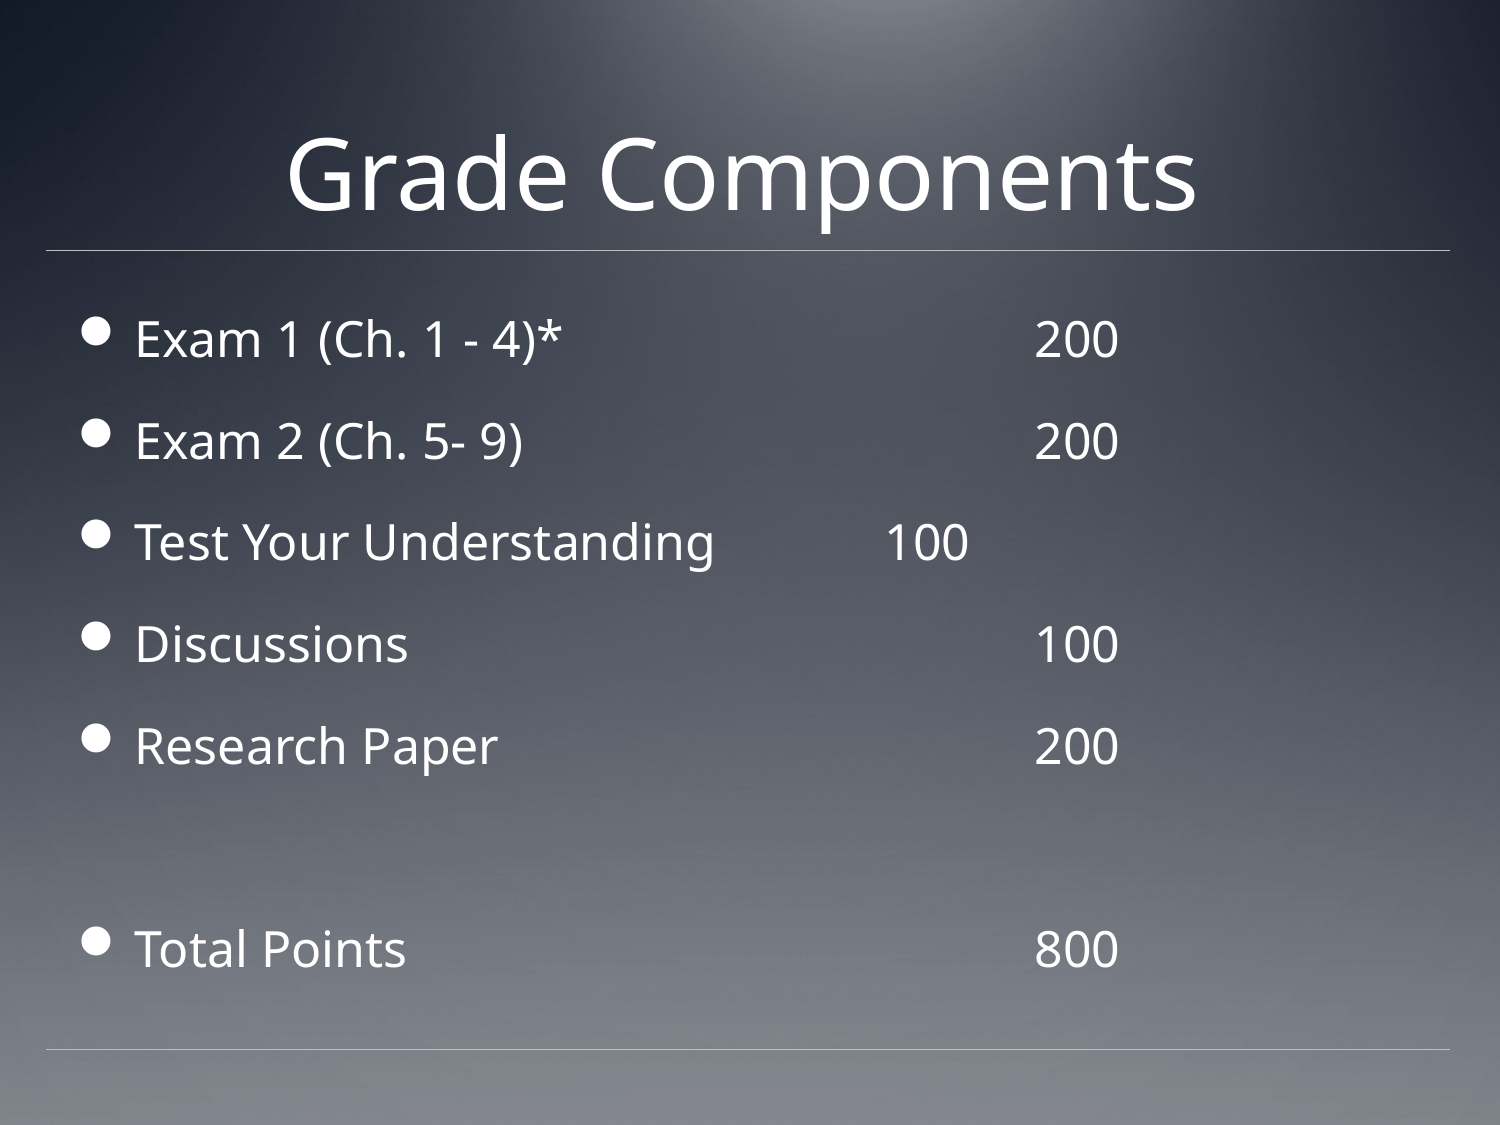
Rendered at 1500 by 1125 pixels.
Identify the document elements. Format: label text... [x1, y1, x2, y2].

list Exam 1 (Ch. 1 - 4)* 200 Exam 2 (Ch. 5- 9) 200 Test Your Understanding 100 Discussions 100 Research Paper 200 Total Points 800 [62, 299, 1463, 1013]
title Grade Components [99, 74, 1376, 238]
